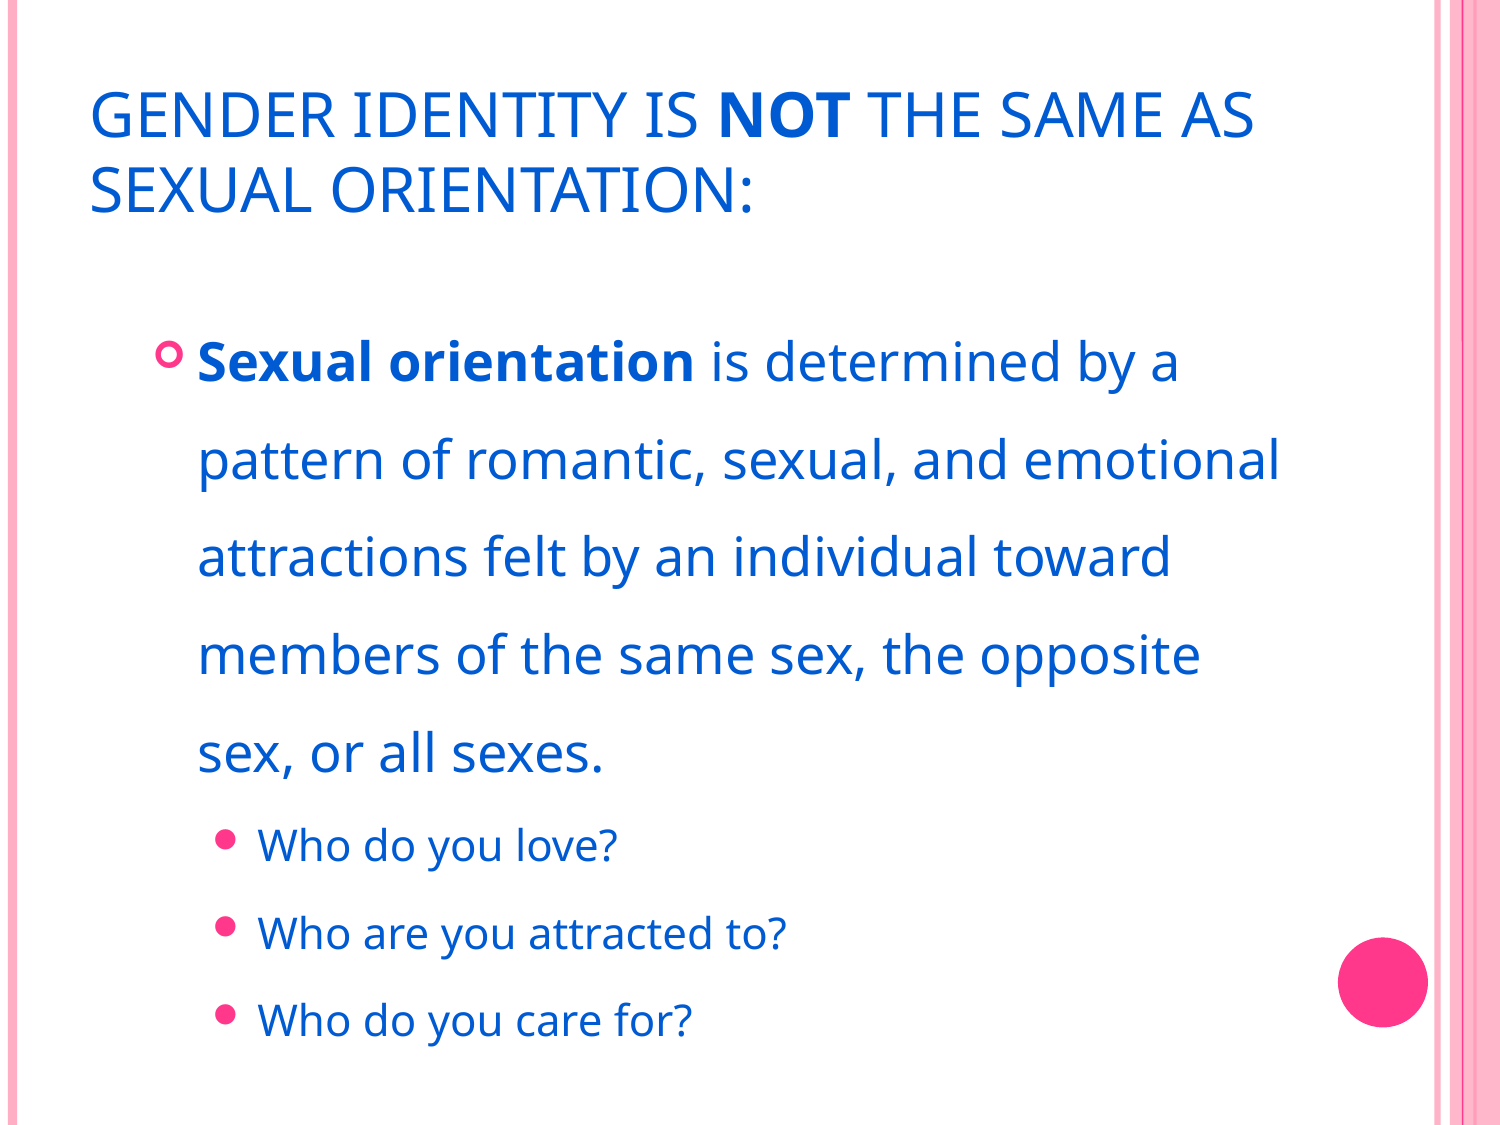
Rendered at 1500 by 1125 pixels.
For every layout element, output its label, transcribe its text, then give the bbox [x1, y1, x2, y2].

list Sexual orientation is determined by a pattern of romantic, sexual, and emotional attractions felt by an individual toward members of the same sex, the opposite sex, or all sexes. Who do you love? Who are you attracted to? Who do you care for? [137, 287, 1300, 1062]
title GENDER IDENTITY IS NOT THE SAME AS SEXUAL ORIENTATION: [75, 45, 1300, 233]
